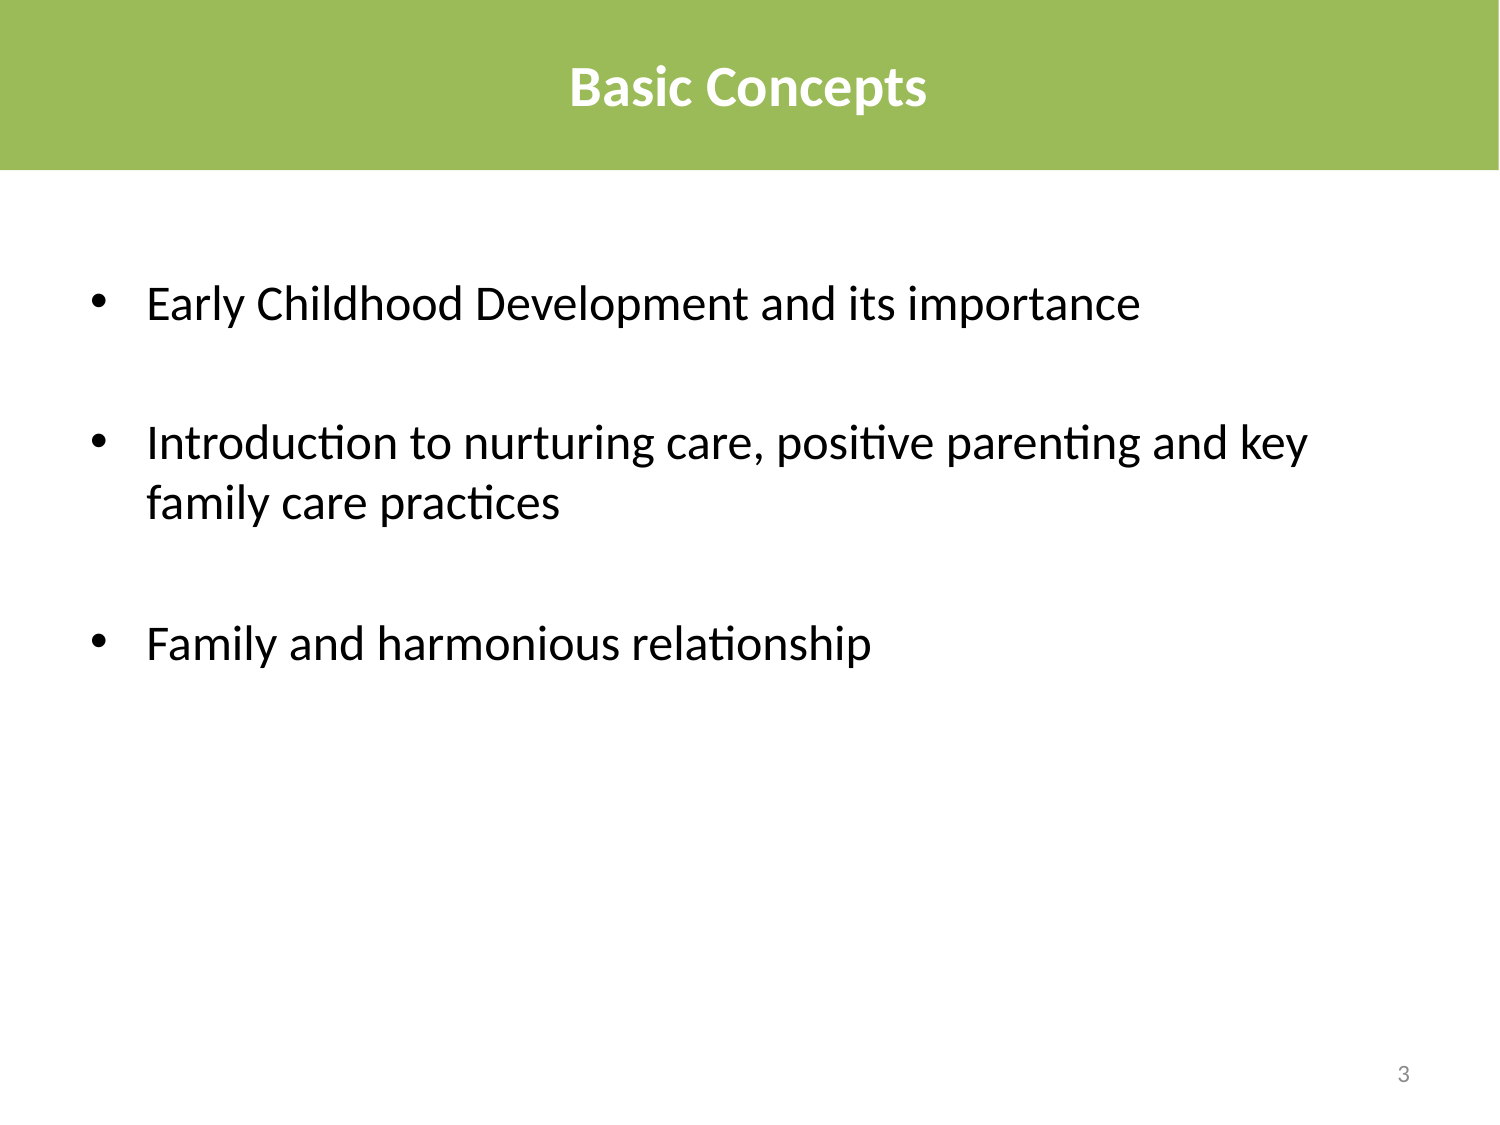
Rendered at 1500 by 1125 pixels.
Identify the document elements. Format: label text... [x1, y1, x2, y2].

slide_number 3 [1074, 1042, 1425, 1103]
list Early Childhood Development and its importance Introduction to nurturing care, positive parenting and key family care practices Family and harmonious relationship [75, 262, 1425, 1005]
text_box Basic Concepts [0, 0, 1499, 171]
